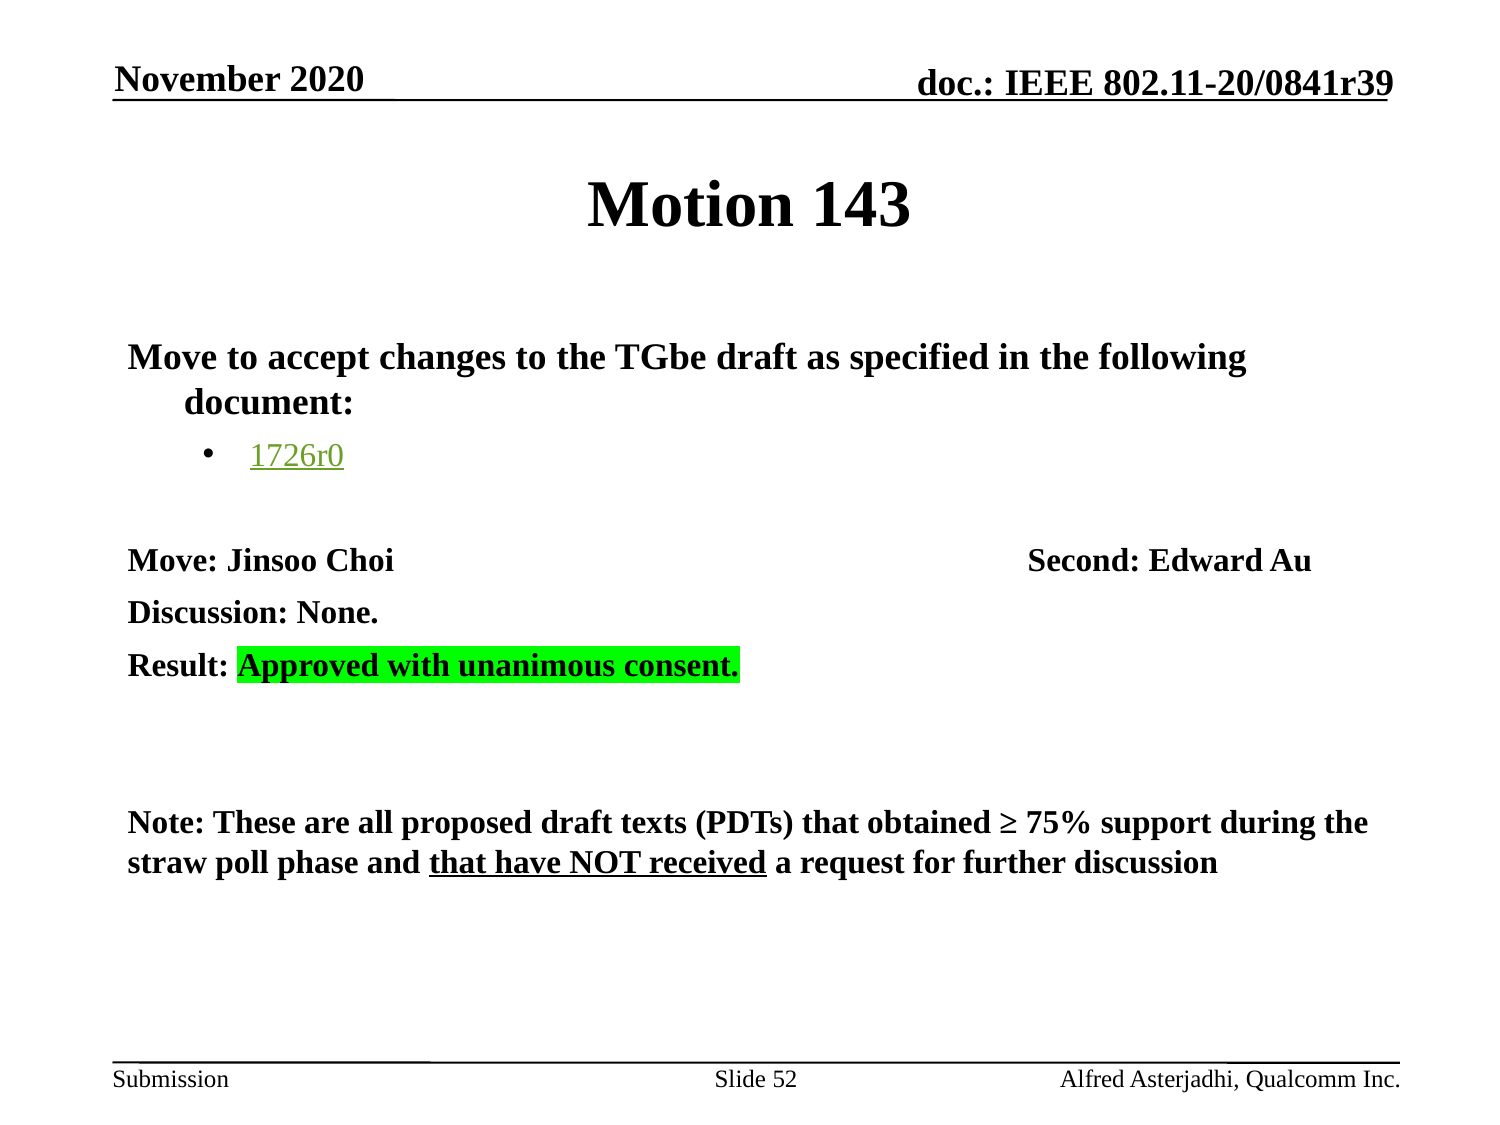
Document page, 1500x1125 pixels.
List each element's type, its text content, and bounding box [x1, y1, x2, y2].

title Motion 143 [112, 112, 1388, 288]
footer Alfred Asterjadhi, Qualcomm Inc. [878, 1061, 1402, 1093]
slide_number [114, 54, 423, 100]
slide_number Slide 52 [712, 1061, 800, 1123]
list Move to accept changes to the TGbe draft as specified in the following document: 1726r0 Move: Jinsoo Choi Second: Edward Au Discussion: None. Result: Approved with unanimous consent. Note: These are all proposed draft texts (PDTs) that obtained ≥ 75% support during the straw poll phase and that have NOT received a request for further discussion [112, 324, 1388, 1051]
